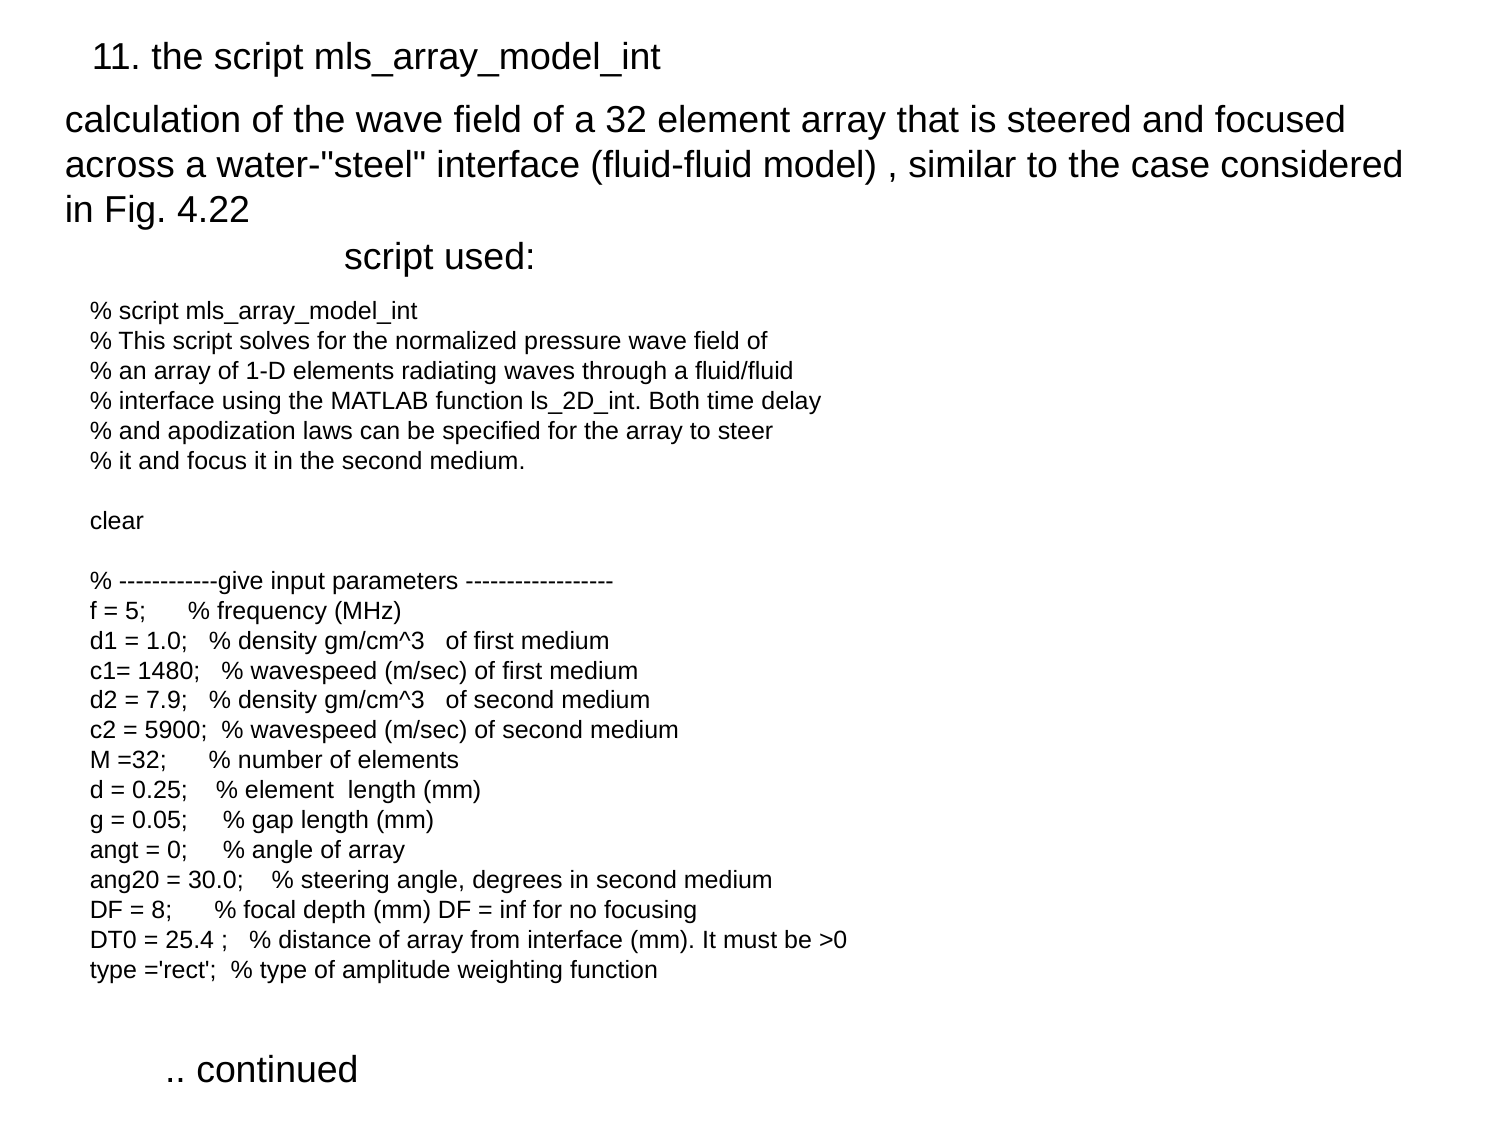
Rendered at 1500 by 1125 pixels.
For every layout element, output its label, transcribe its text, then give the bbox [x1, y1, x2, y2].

text_box .. continued [150, 1037, 374, 1098]
text_box calculation of the wave field of a 32 element array that is steered and focused across a water-"steel" interface (fluid-fluid model) , similar to the case considered in Fig. 4.22 [50, 87, 1450, 238]
text_box script used: [329, 224, 551, 285]
text_box 11. the script mls_array_model_int [77, 24, 677, 85]
text_box % script mls_array_model_int % This script solves for the normalized pressure wave field of % an array of 1-D elements radiating waves through a fluid/fluid % interface using the MATLAB function ls_2D_int. Both time delay % and apodization laws can be specified for the array to steer % it and focus it in the second medium. clear % ------------give input parameters ------------------ f = 5; % frequency (MHz) d1 = 1.0; % density gm/cm^3 of first medium c1= 1480; % wavespeed (m/sec) of first medium d2 = 7.9; % density gm/cm^3 of second medium c2 = 5900; % wavespeed (m/sec) of second medium M =32; % number of elements d = 0.25; % element length (mm) g = 0.05; % gap length (mm) angt = 0; % angle of array ang20 = 30.0; % steering angle, degrees in second medium DF = 8; % focal depth (mm) DF = inf for no focusing DT0 = 25.4 ; % distance of array from interface (mm). It must be >0 type ='rect'; % type of amplitude weighting function [74, 287, 1200, 1021]
